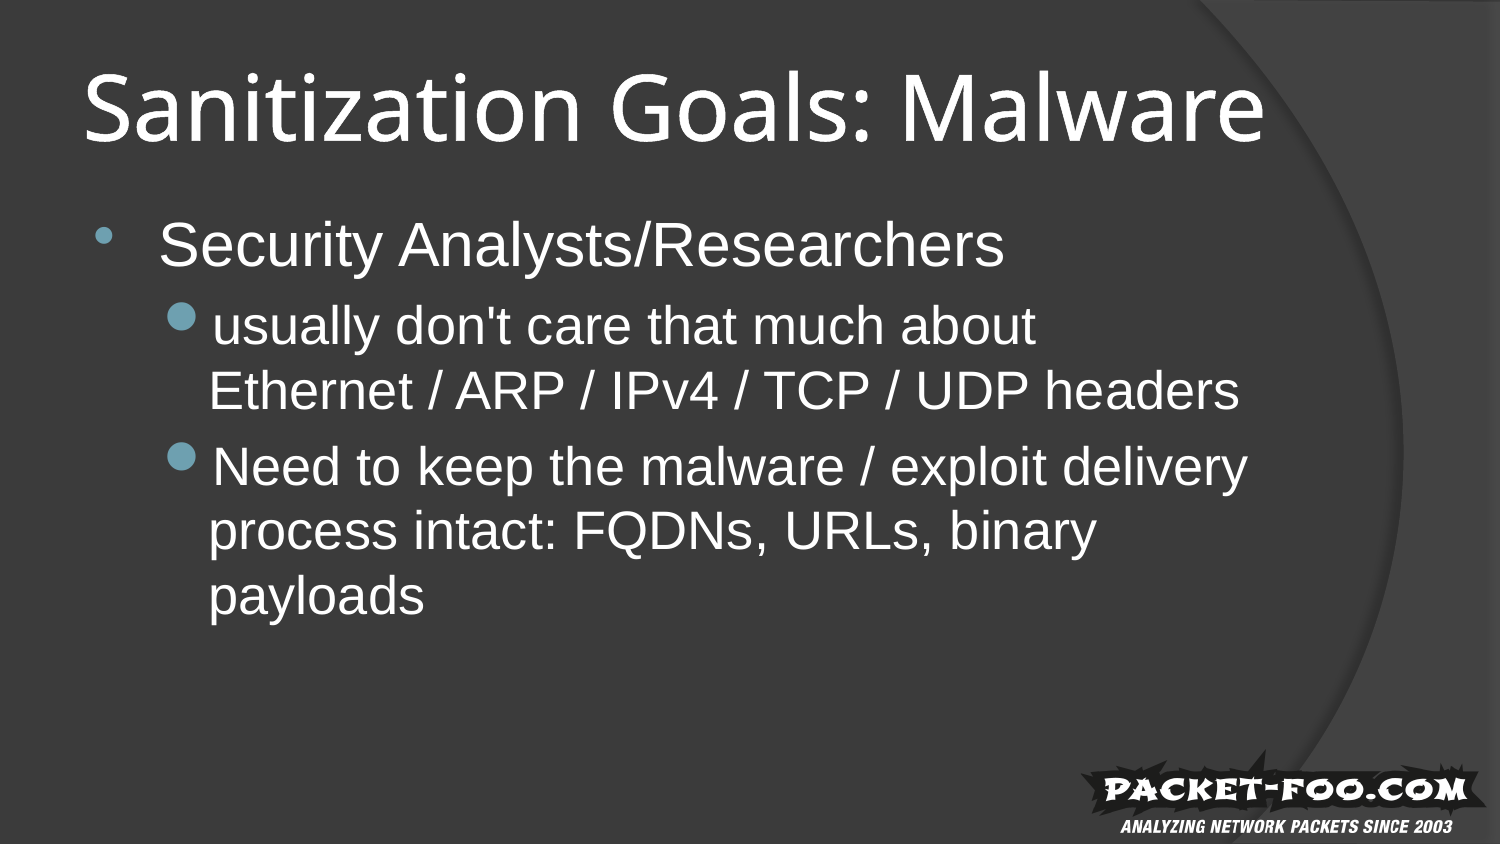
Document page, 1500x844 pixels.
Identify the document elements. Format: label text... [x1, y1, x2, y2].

picture [1080, 736, 1500, 843]
title Sanitization Goals: Malware [75, 33, 1300, 175]
list Security Analysts/Researchers usually don't care that much about Ethernet / ARP / IPv4 / TCP / UDP headers Need to keep the malware / exploit delivery process intact: FQDNs, URLs, binary payloads [75, 196, 1300, 754]
